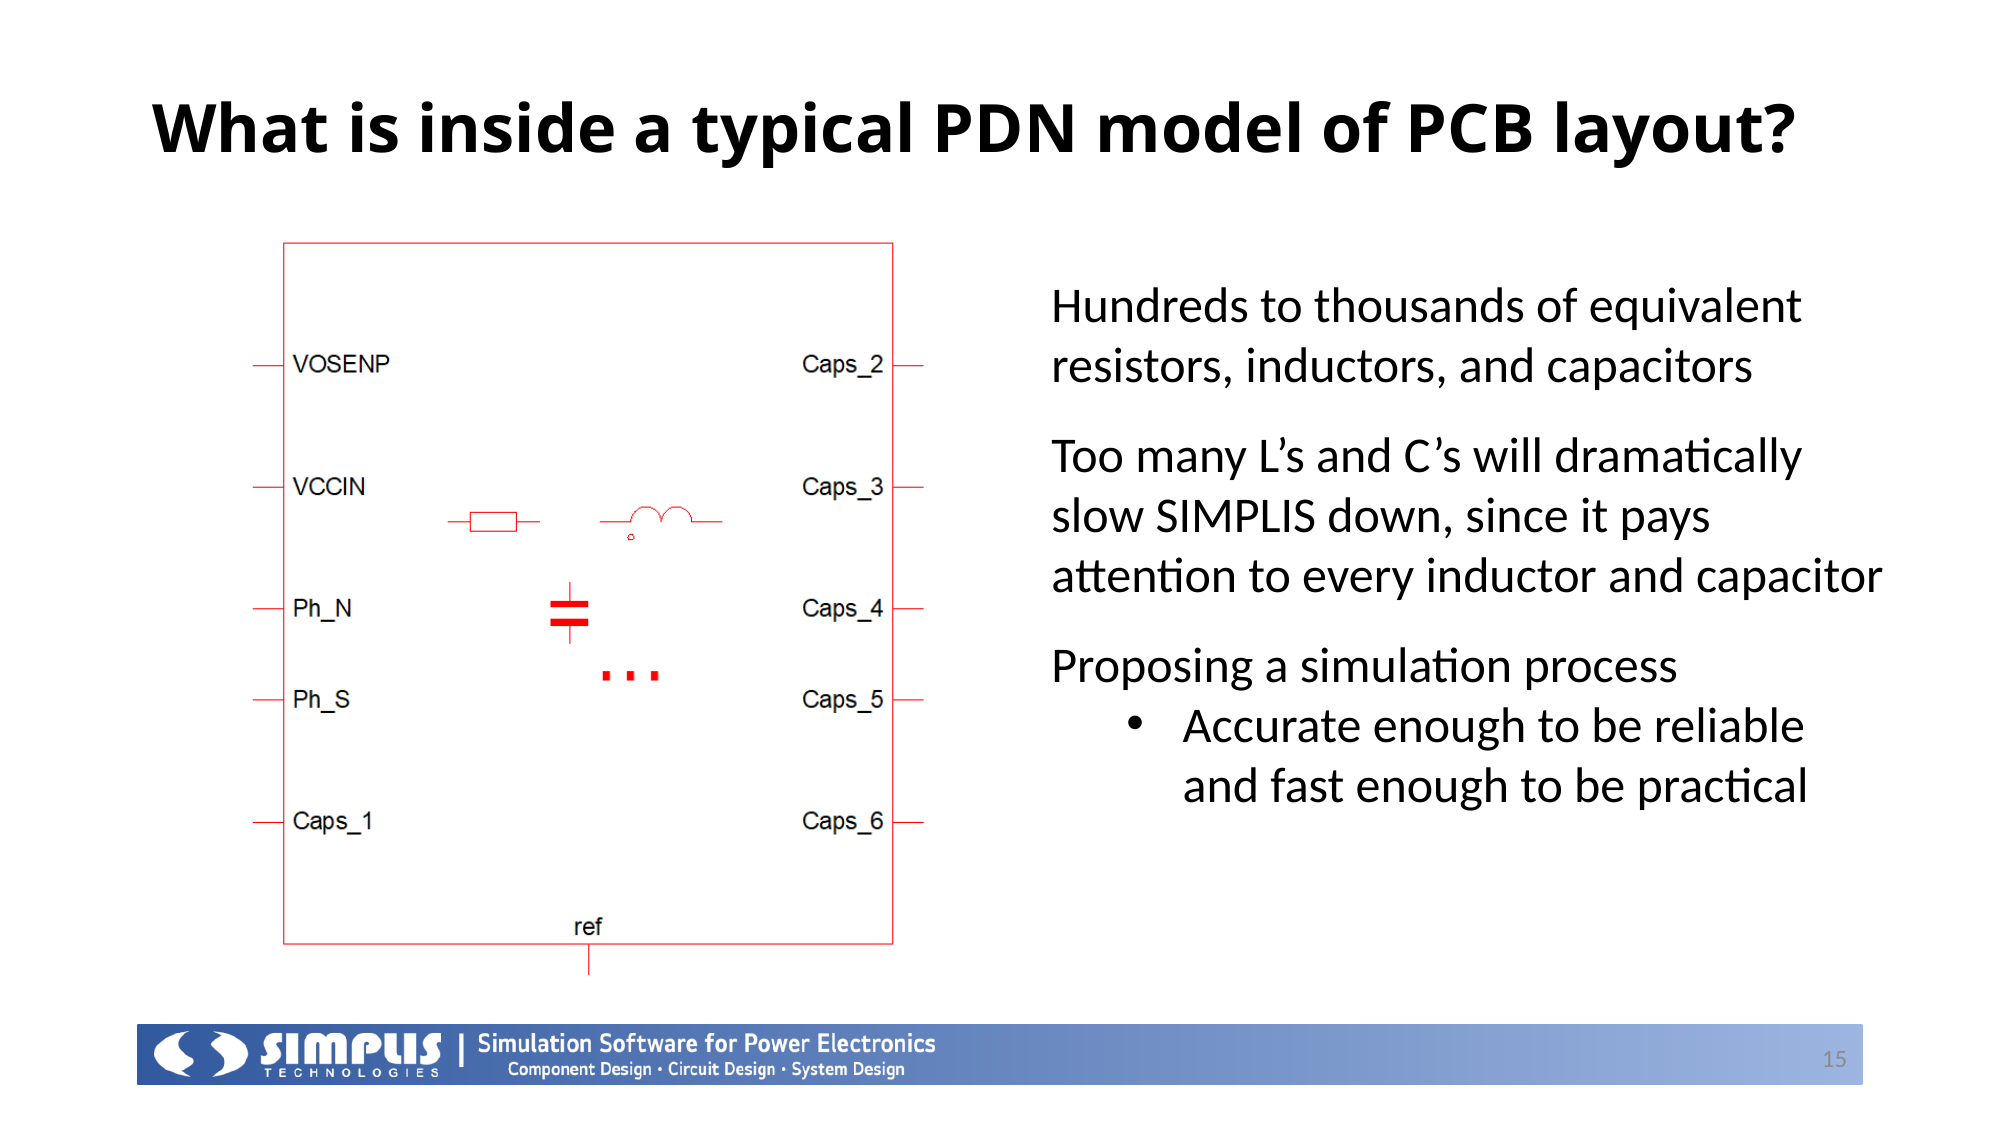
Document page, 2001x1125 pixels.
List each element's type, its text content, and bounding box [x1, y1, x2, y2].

picture [154, 1007, 945, 1108]
title What is inside a typical PDN model of PCB layout? [137, 37, 1863, 225]
text_box Hundreds to thousands of equivalent resistors, inductors, and capacitors Too many L’s and C’s will dramatically slow SIMPLIS down, since it pays attention to every inductor and capacitor Proposing a simulation process Accurate enough to be reliable and fast enough to be practical [1036, 265, 1905, 820]
picture [213, 207, 974, 998]
slide_number 15 [1412, 1027, 1863, 1088]
